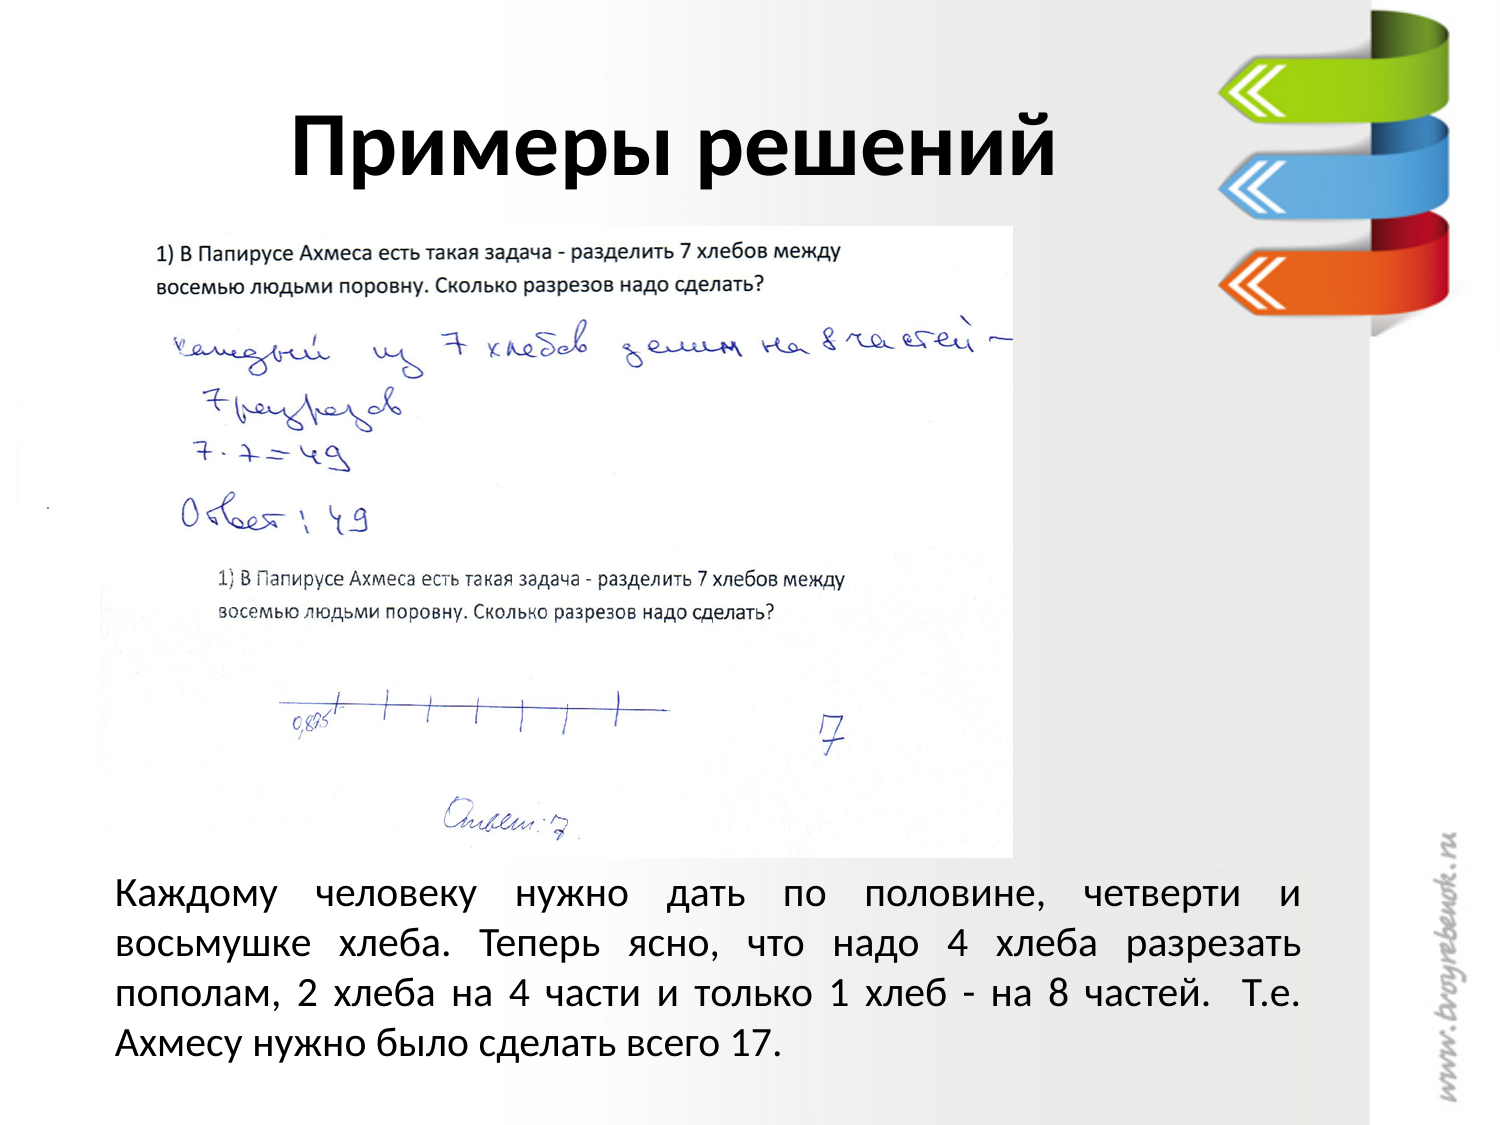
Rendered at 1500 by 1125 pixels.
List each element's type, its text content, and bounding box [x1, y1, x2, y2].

text_box Каждому человеку нужно дать по половине, четверти и восьмушке хлеба. Теперь ясно, что надо 4 хлеба разрезать пополам, 2 хлеба на 4 части и только 1 хлеб - на 8 частей. Т.е. Ахмесу нужно было сделать всего 17. [100, 857, 1317, 1073]
title Примеры решений [0, 45, 1350, 233]
picture [0, 0, 1500, 1125]
